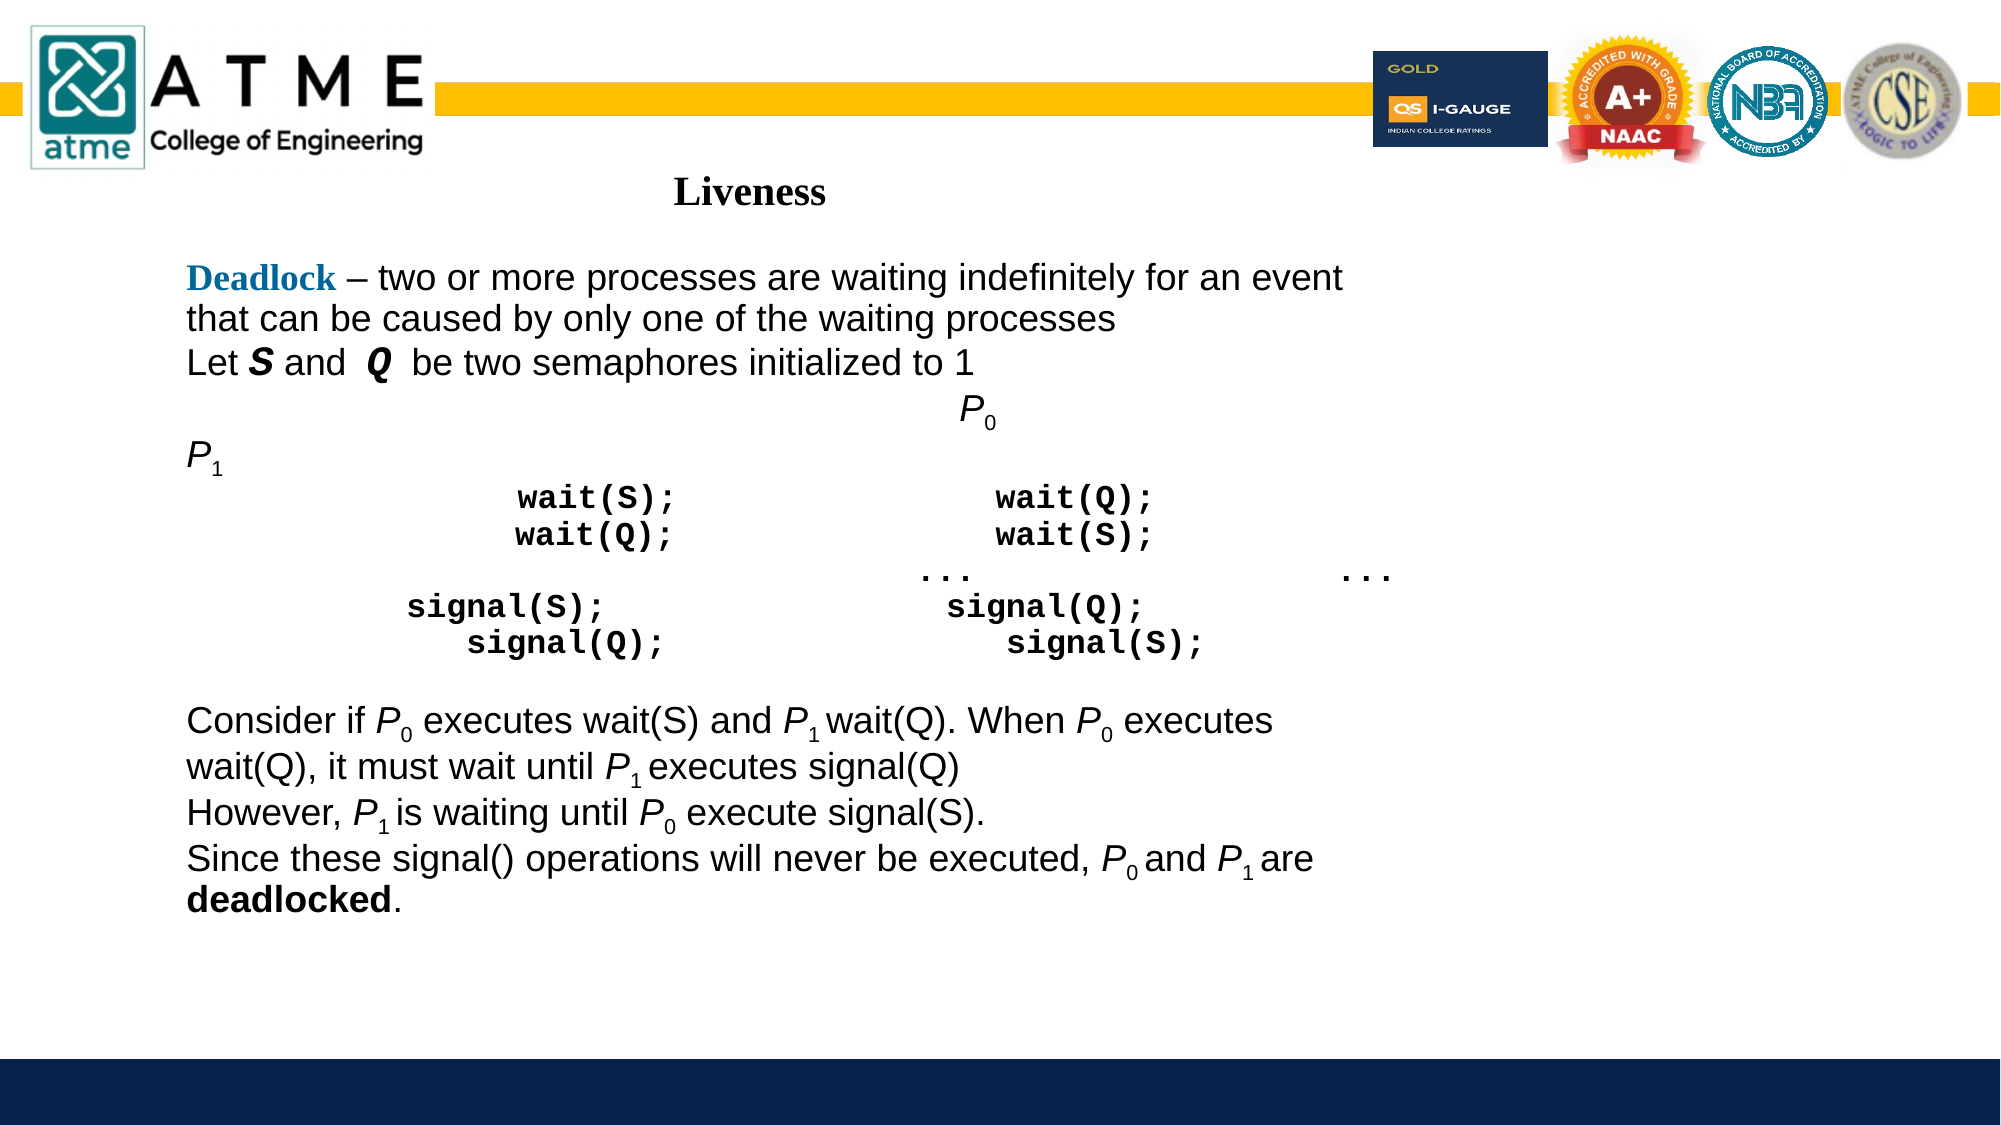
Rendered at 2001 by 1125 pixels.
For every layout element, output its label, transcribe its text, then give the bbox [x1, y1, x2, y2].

picture [22, 15, 435, 178]
title Liveness [75, 156, 1425, 251]
picture [1840, 26, 1968, 176]
picture [1373, 20, 1828, 180]
picture [0, 1059, 2001, 1125]
list Deadlock – two or more processes are waiting indefinitely for an event that can be caused by only one of the waiting processes Let S and Q be two semaphores initialized to 1 P0 P1 wait(S); wait(Q); wait(Q); wait(S); ... ... signal(S); signal(Q); signal(Q); signal(S); Consider if P0 executes wait(S) and P1 wait(Q). When P0 executes wait(Q), it must wait until P1 executes signal(Q) However, P1 is waiting until P0 execute signal(S). Since these signal() operations will never be executed, P0 and P1 are deadlocked. [171, 251, 1425, 1056]
